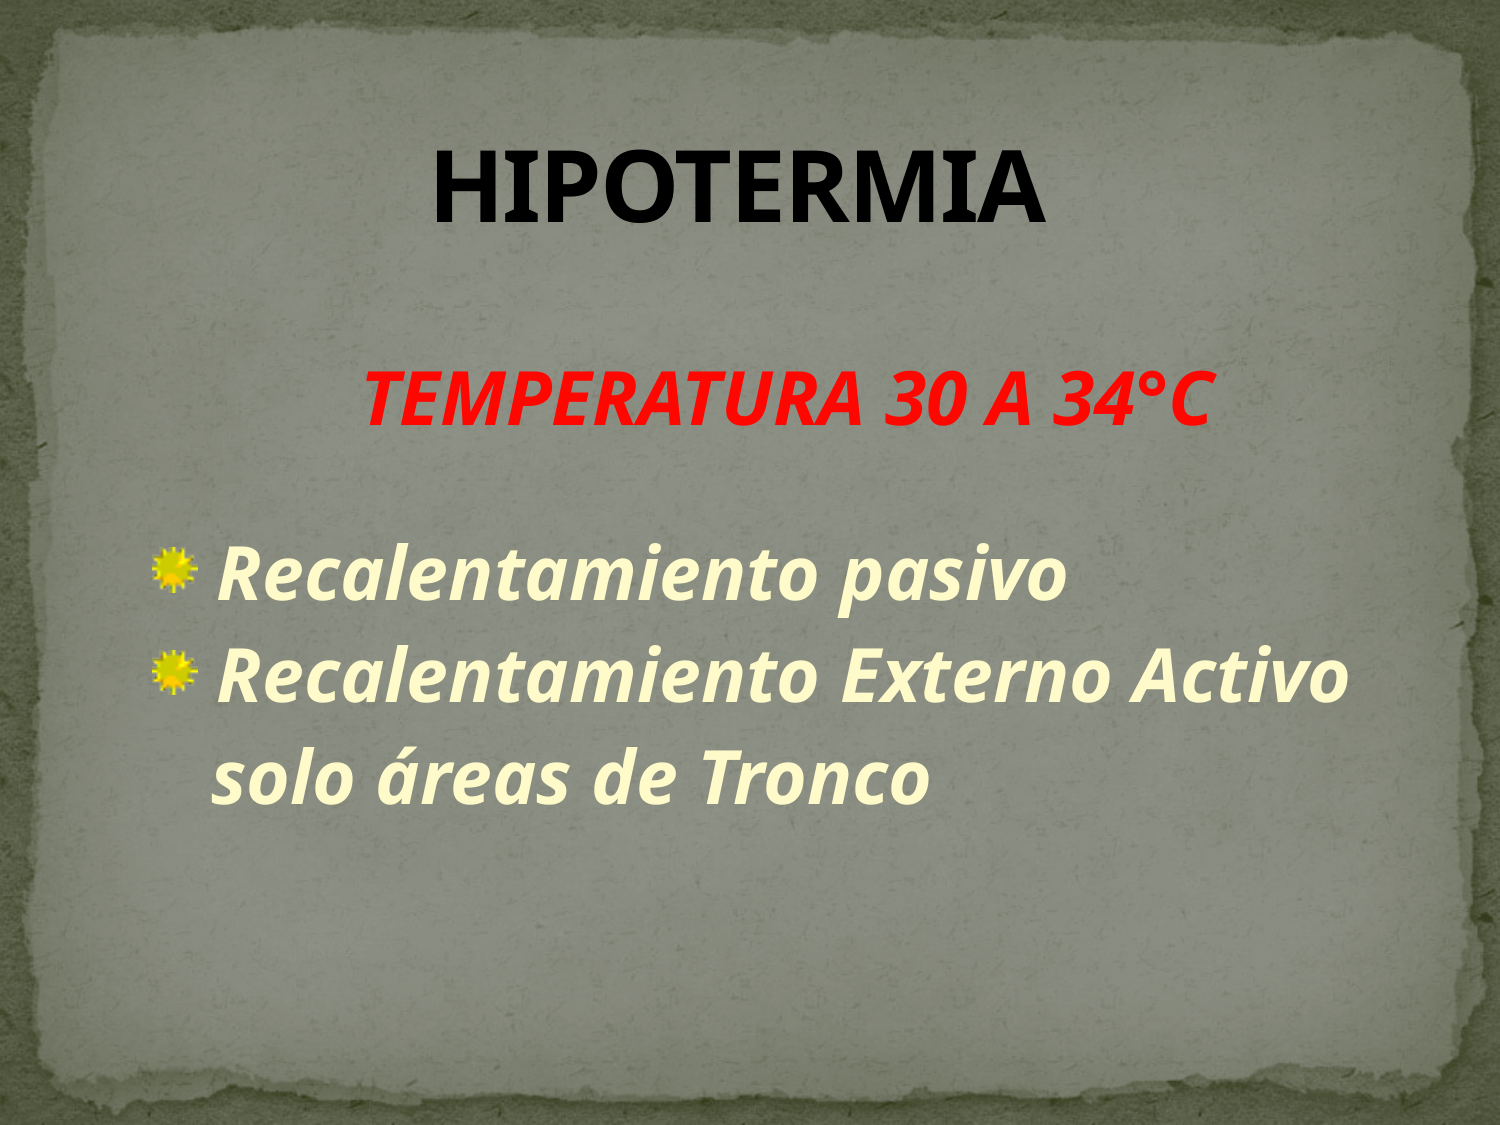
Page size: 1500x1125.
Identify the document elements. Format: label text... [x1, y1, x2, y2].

title HIPOTERMIA [99, 62, 1375, 250]
picture [152, 650, 198, 695]
list TEMPERATURA 30 A 34°C Recalentamiento pasivo Recalentamiento Externo Activo solo áreas de Tronco [137, 324, 1438, 1001]
picture [152, 547, 198, 593]
